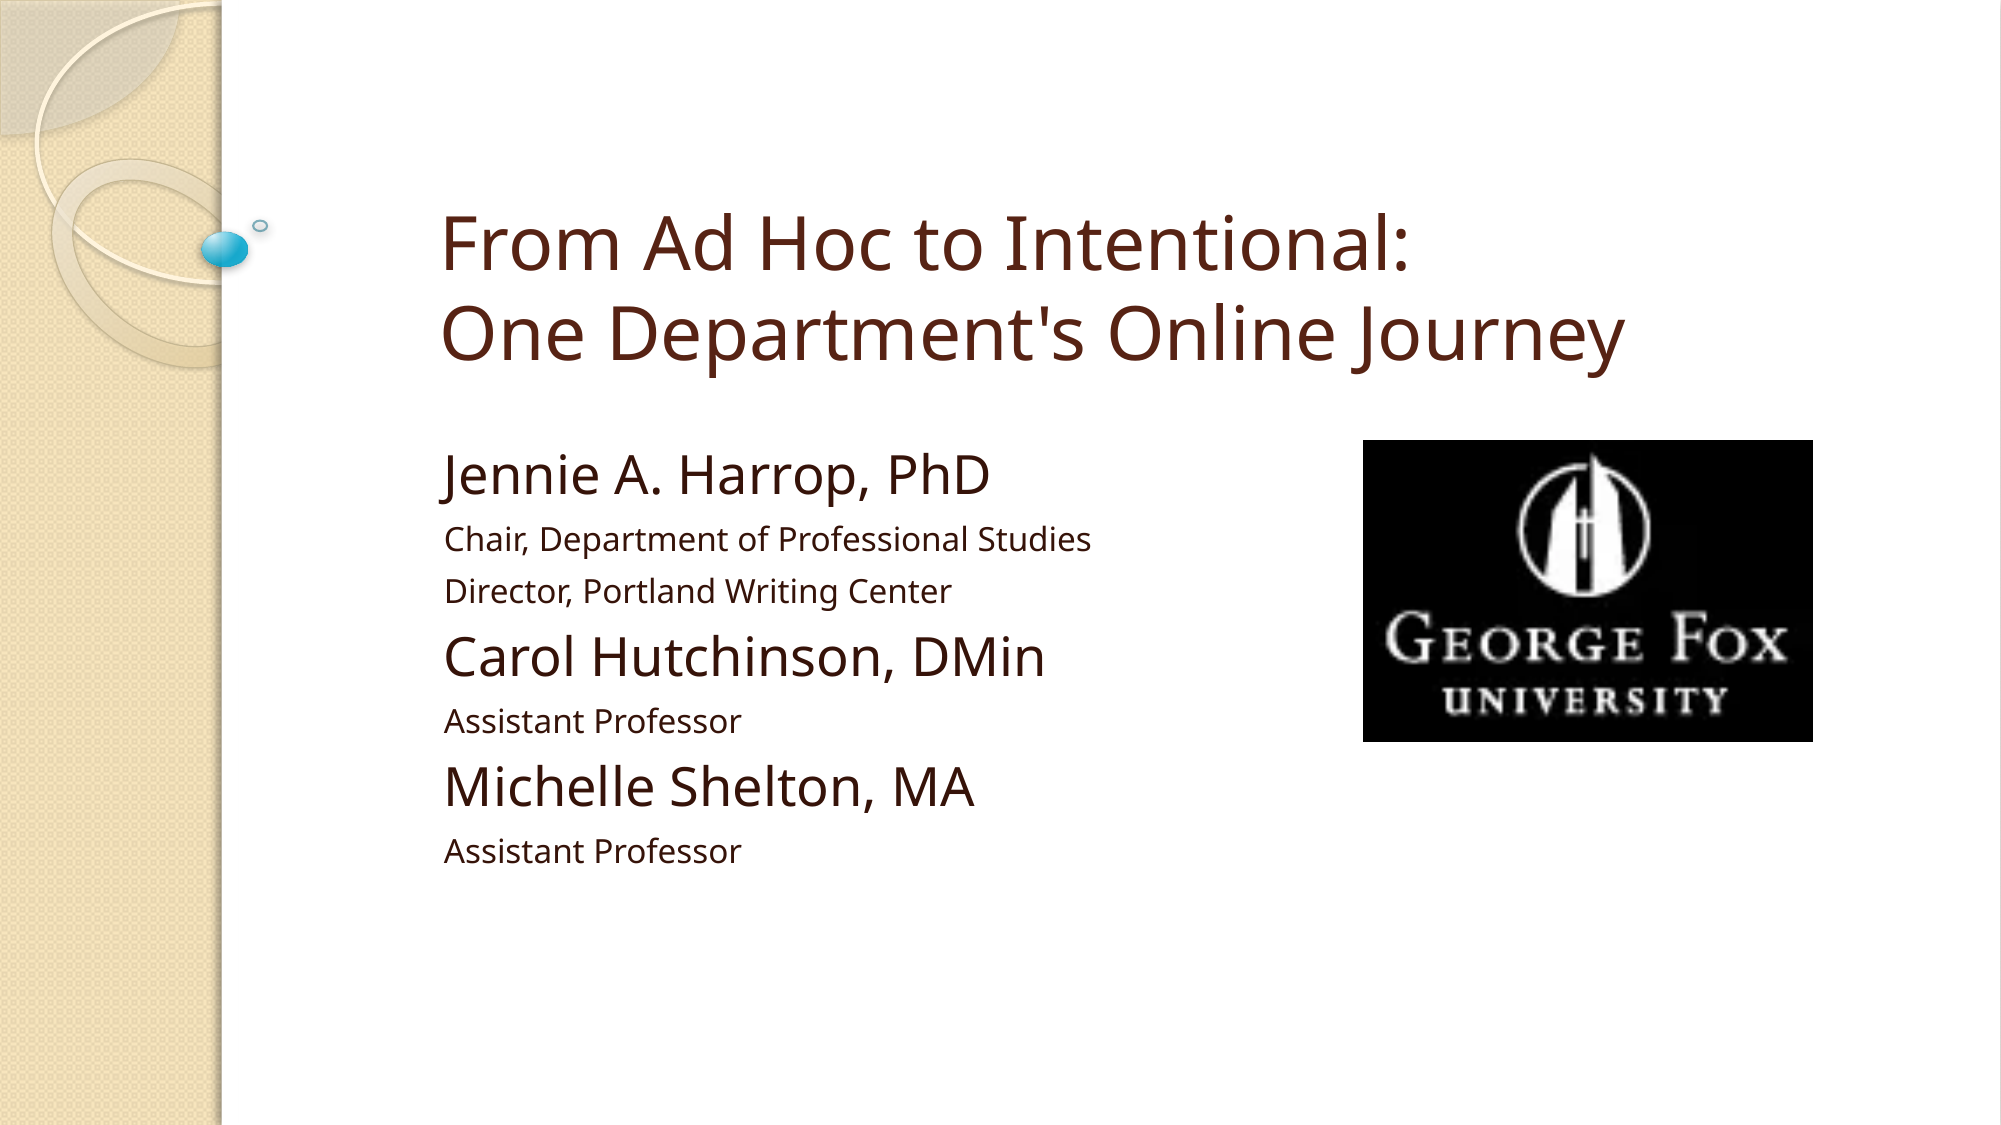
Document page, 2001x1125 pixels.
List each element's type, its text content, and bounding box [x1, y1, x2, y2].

title From Ad Hoc to Intentional: One Department's Online Journey [424, 151, 1888, 384]
picture [1363, 439, 1813, 742]
subtitle Jennie A. Harrop, PhD Chair, Department of Professional Studies Director, Portland Writing Center Carol Hutchinson, DMin Assistant Professor Michelle Shelton, MA Assistant Professor [424, 440, 1888, 928]
